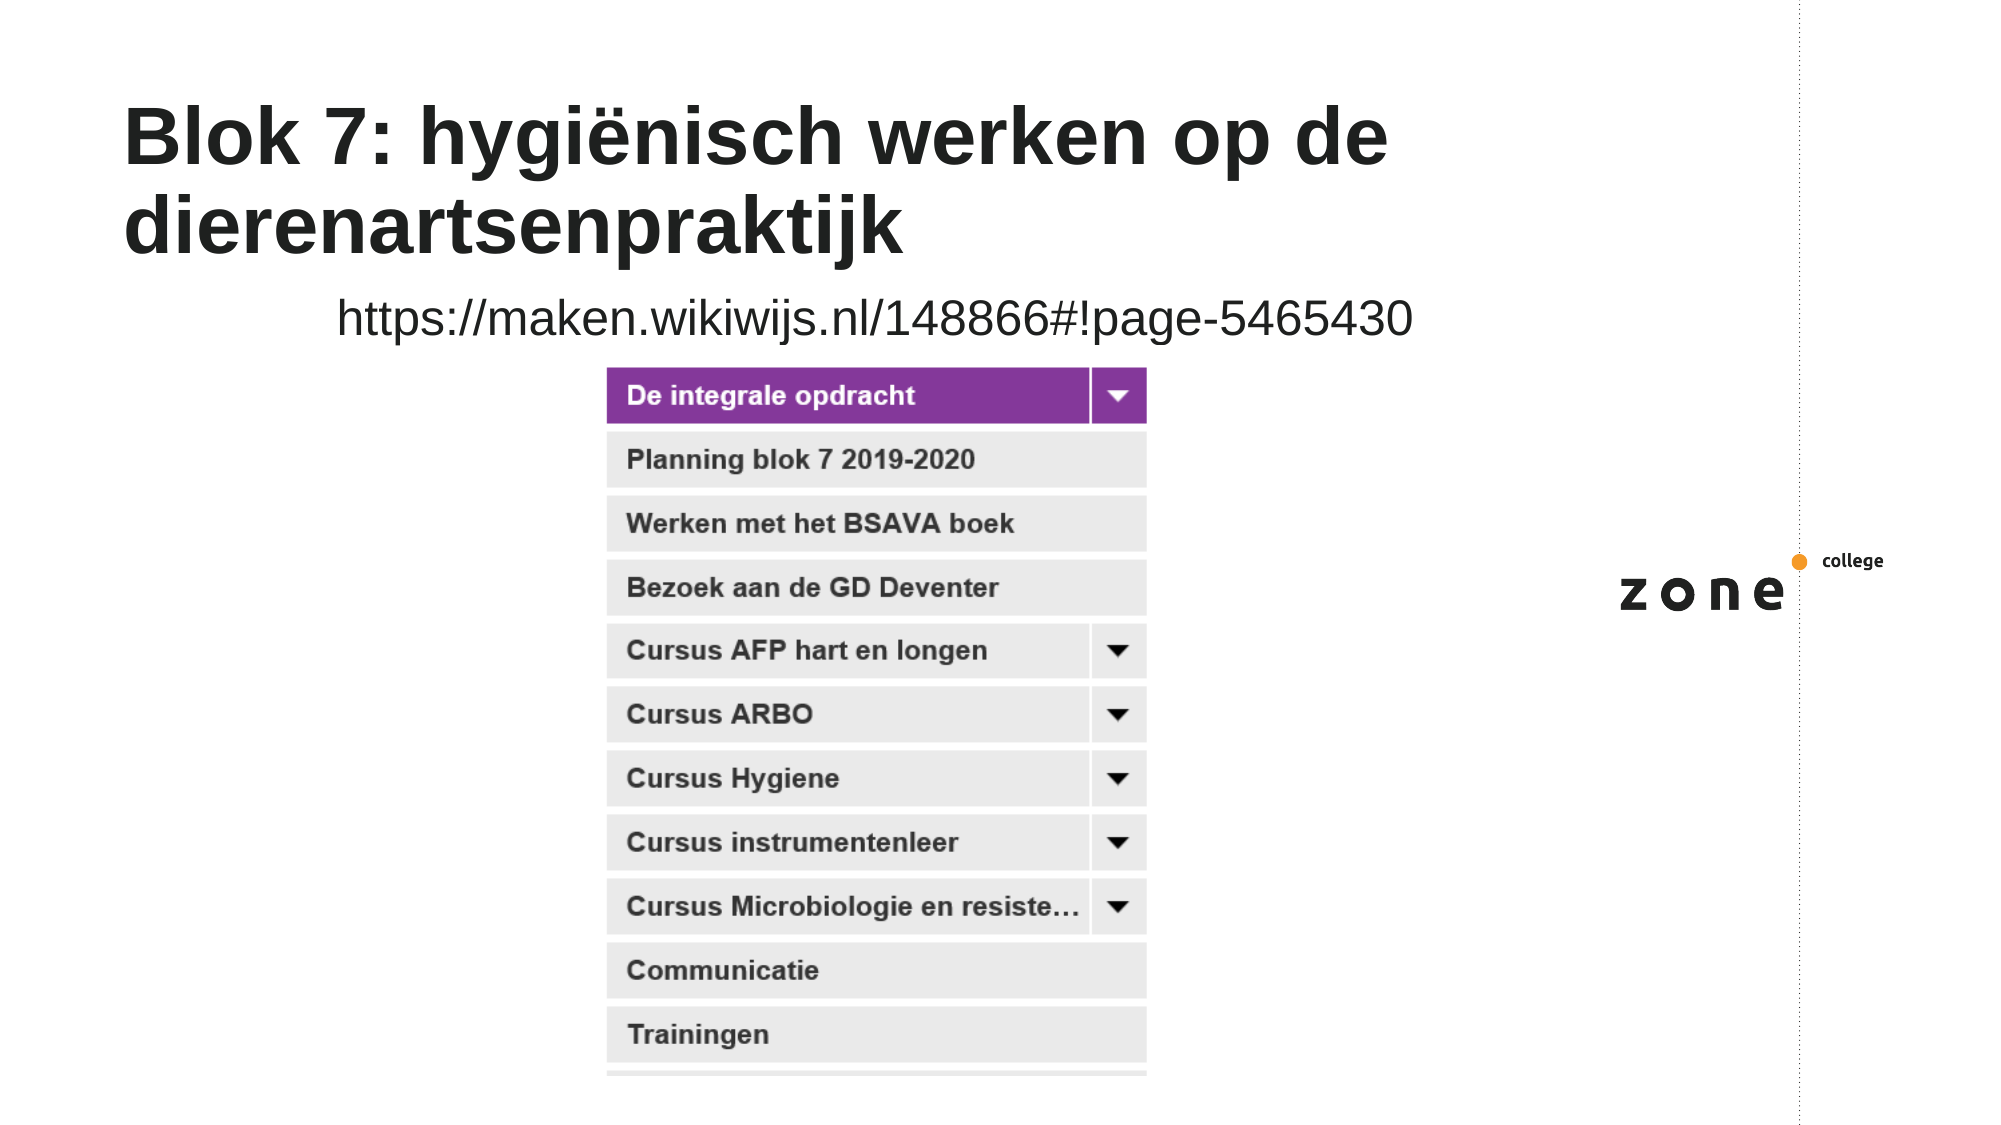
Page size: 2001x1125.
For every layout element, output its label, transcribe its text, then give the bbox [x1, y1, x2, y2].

list https://maken.wikiwijs.nl/148866#!page-5465430 [336, 285, 1607, 999]
title Blok 7: hygiënisch werken op de dierenartsenpraktijk [124, 94, 1607, 272]
picture [1596, 0, 2001, 1125]
picture [575, 345, 1175, 1076]
